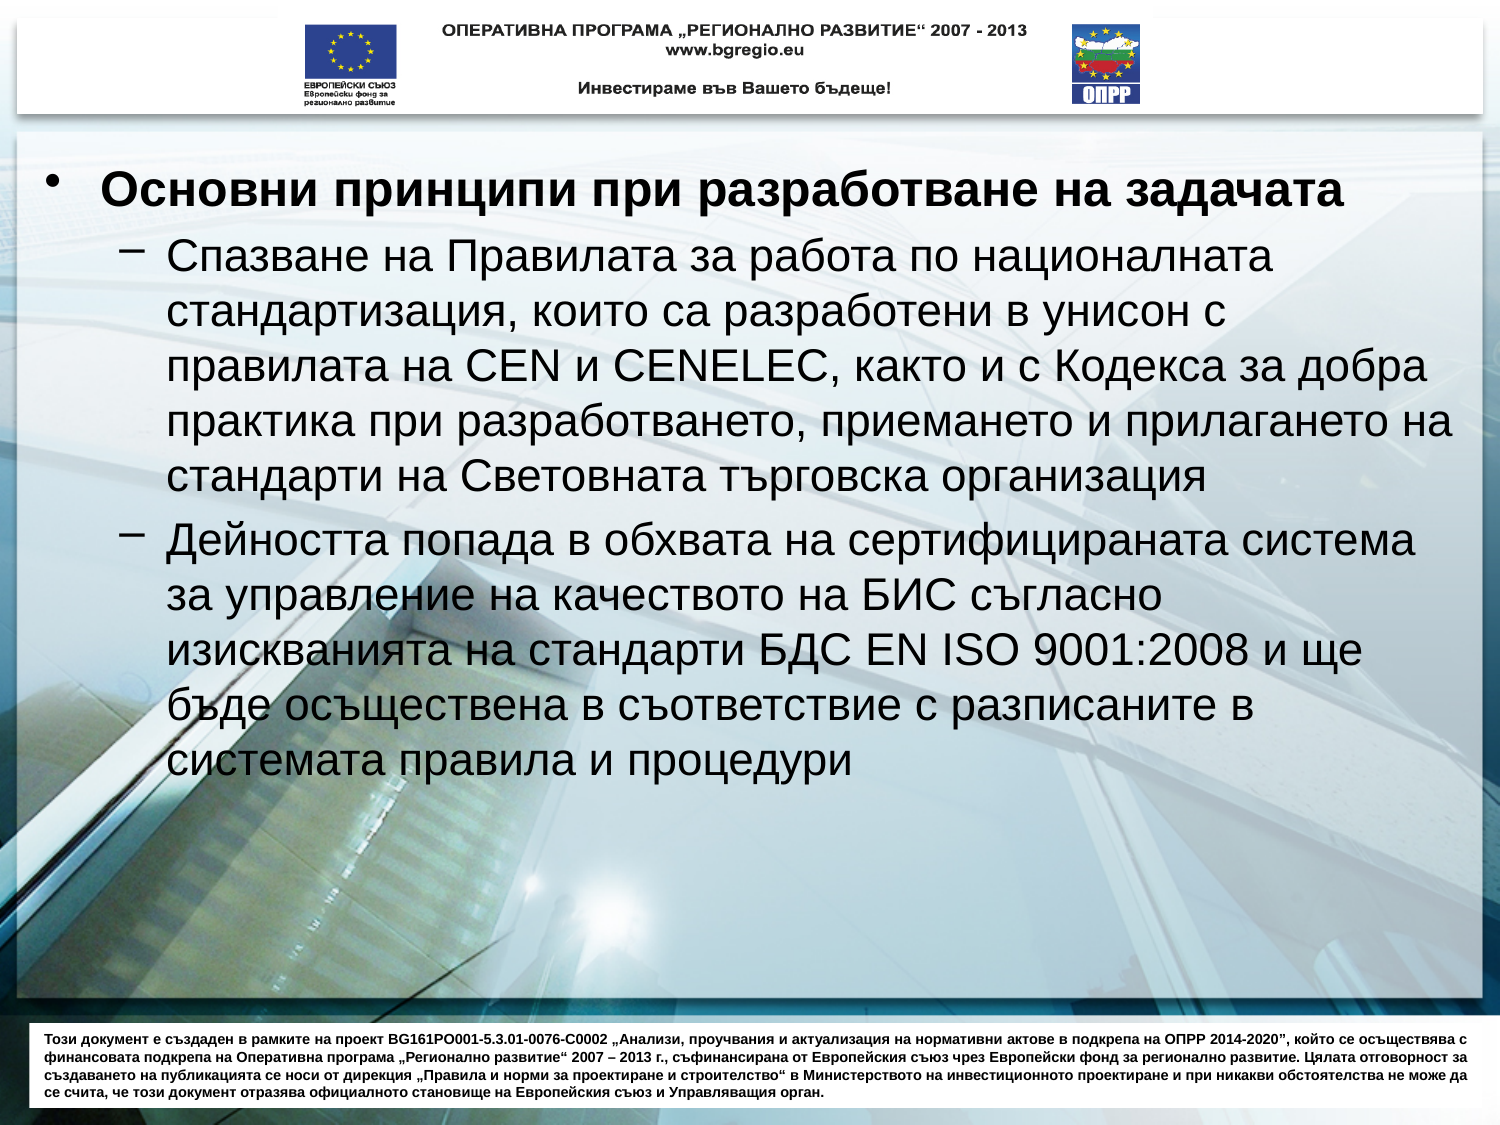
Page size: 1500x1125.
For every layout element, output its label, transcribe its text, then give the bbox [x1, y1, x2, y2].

list Основни принципи при разработване на задачата Спазване на Правилата за работа по националната стандартизация, които са разработени в унисон с правилата на CEN и CENELEC, както и с Кодекса за добра практика при разработването, приемането и прилагането на стандарти на Световната търговска организация Дейността попада в обхвата на сертифицираната система за управление на качеството на БИС съгласно изискванията на стандарти БДС EN ISO 9001:2008 и ще бъде осъществена в съответствие с разписаните в системата правила и процедури [29, 148, 1471, 988]
picture [0, 0, 1500, 1125]
